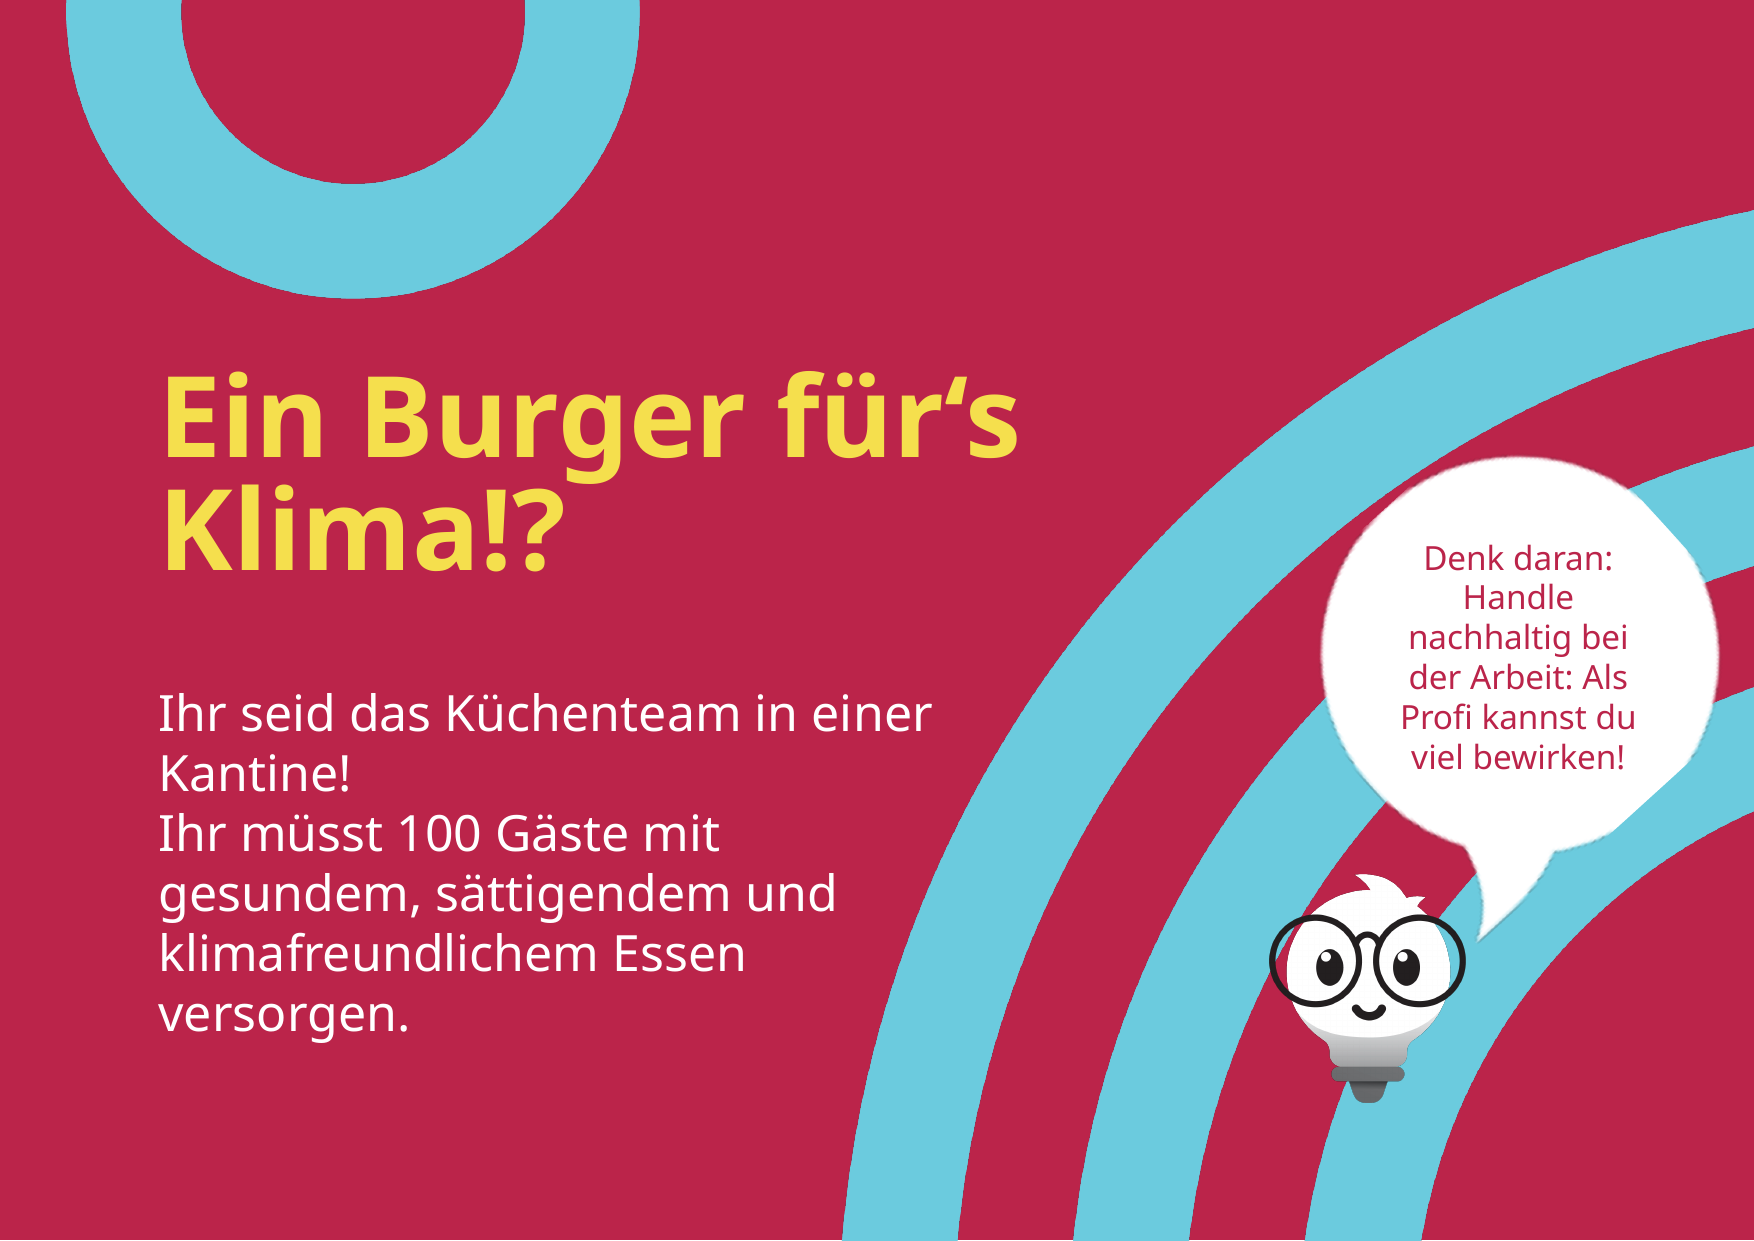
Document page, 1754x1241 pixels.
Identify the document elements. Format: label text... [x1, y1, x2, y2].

picture [66, 0, 640, 299]
text_box Ihr seid das Küchenteam in einer Kantine! Ihr müsst 100 Gäste mit gesundem, sättigendem und klimafreundlichem Essen versorgen. [143, 673, 837, 1049]
text_box Ein Burger für‘s Klima!? [143, 360, 837, 600]
picture [837, 186, 1754, 1241]
